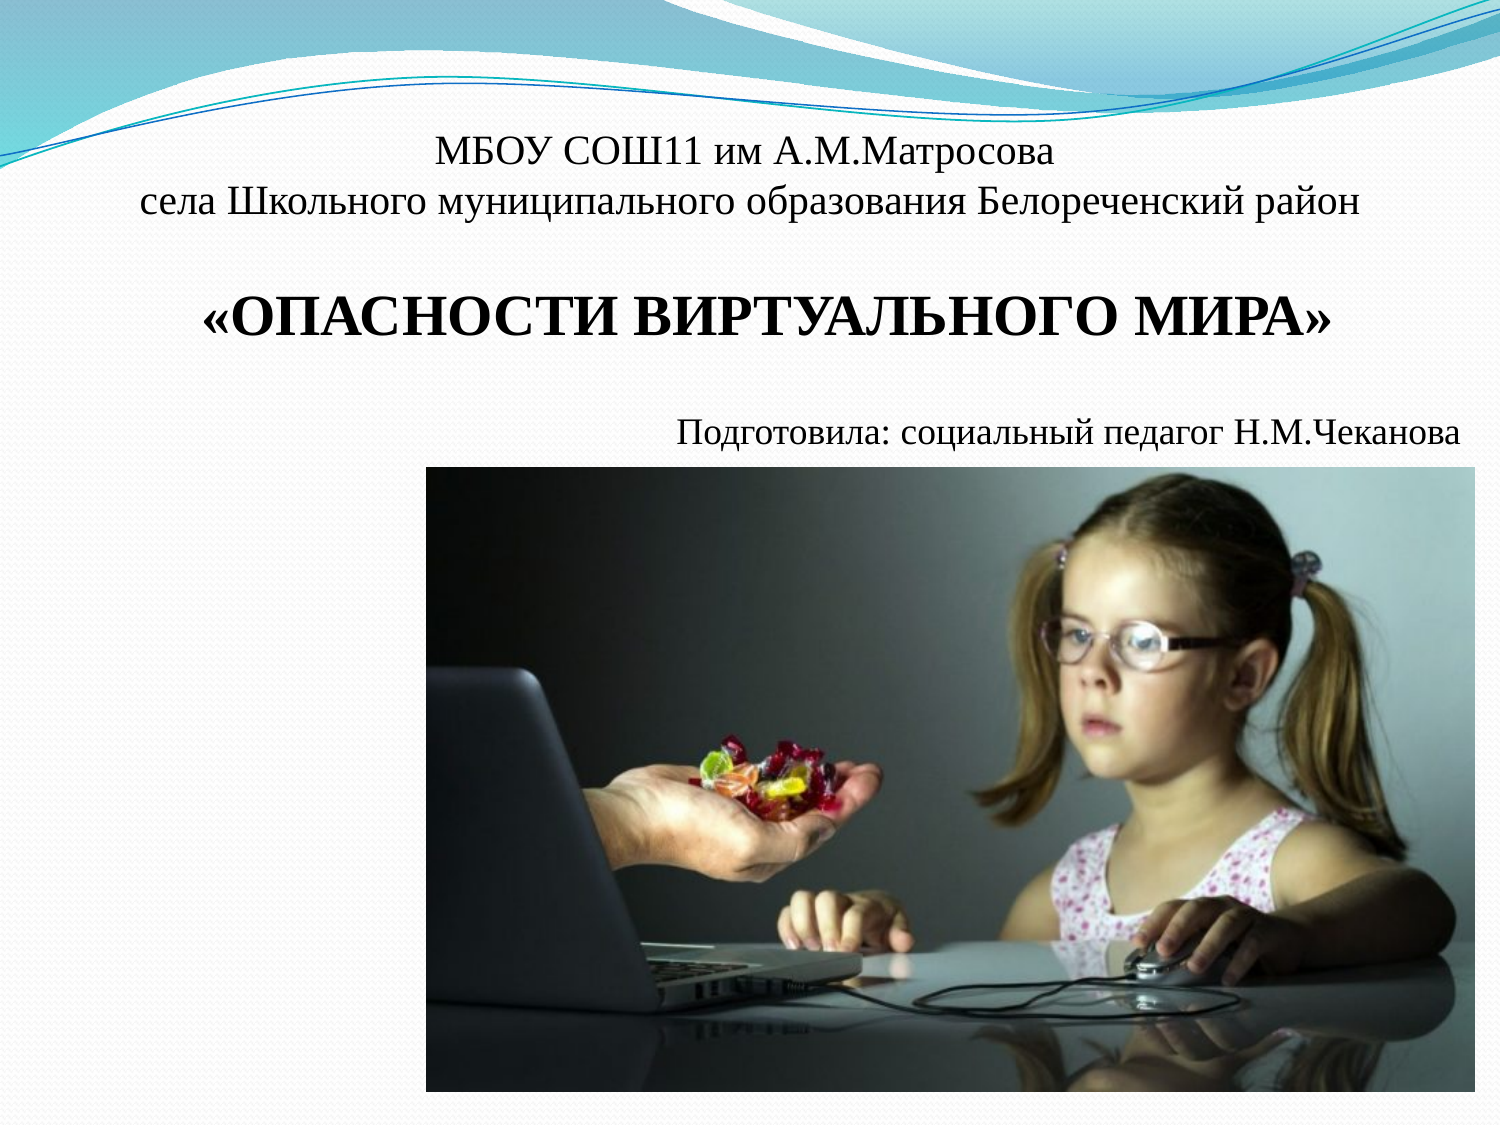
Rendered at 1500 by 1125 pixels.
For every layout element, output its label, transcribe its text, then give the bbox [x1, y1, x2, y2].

list «ОПАСНОСТИ ВИРТУАЛЬНОГО МИРА» Подготовила: социальный педагог Н.М.Чеканова [58, 269, 1477, 1090]
picture [426, 467, 1475, 1093]
title МБОУ СОШ11 им А.М.Матросова села Школьного муниципального образования Белореченский район [75, 115, 1425, 223]
